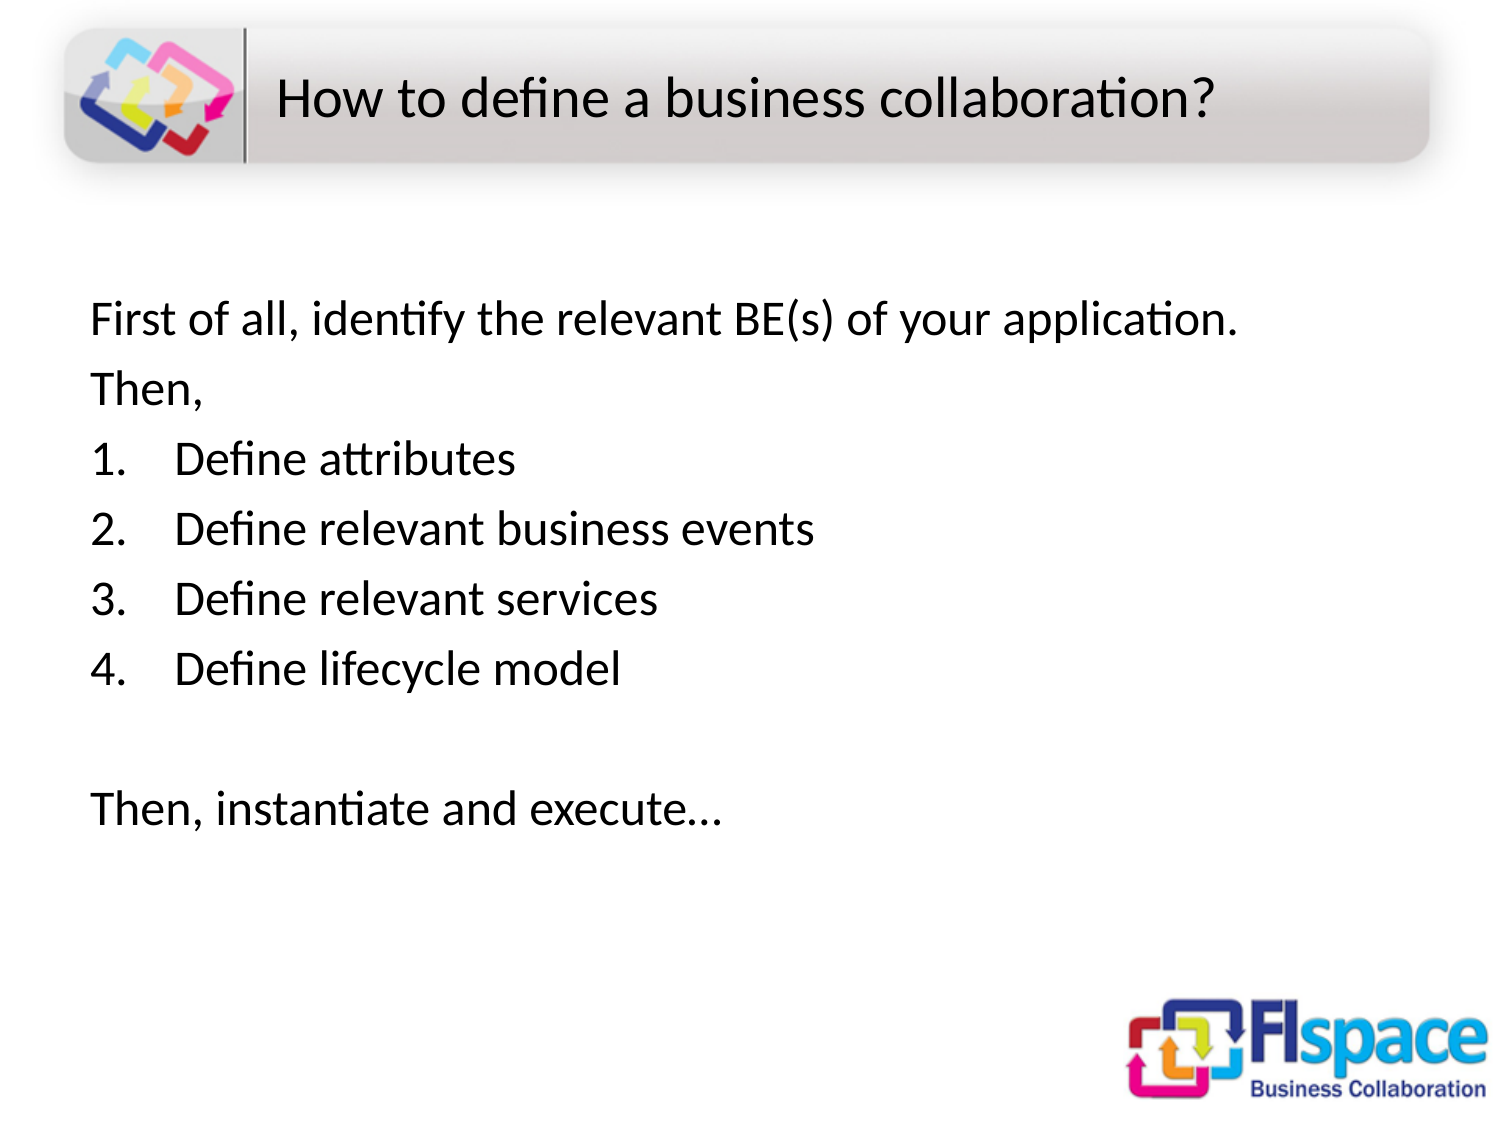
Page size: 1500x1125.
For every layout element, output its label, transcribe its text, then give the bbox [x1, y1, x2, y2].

title How to define a business collaboration? [261, 39, 1401, 149]
picture [0, 0, 1500, 253]
picture [1123, 960, 1500, 1125]
list First of all, identify the relevant BE(s) of your application. Then, Define attributes Define relevant business events Define relevant services Define lifecycle model Then, instantiate and execute… [75, 208, 1425, 988]
